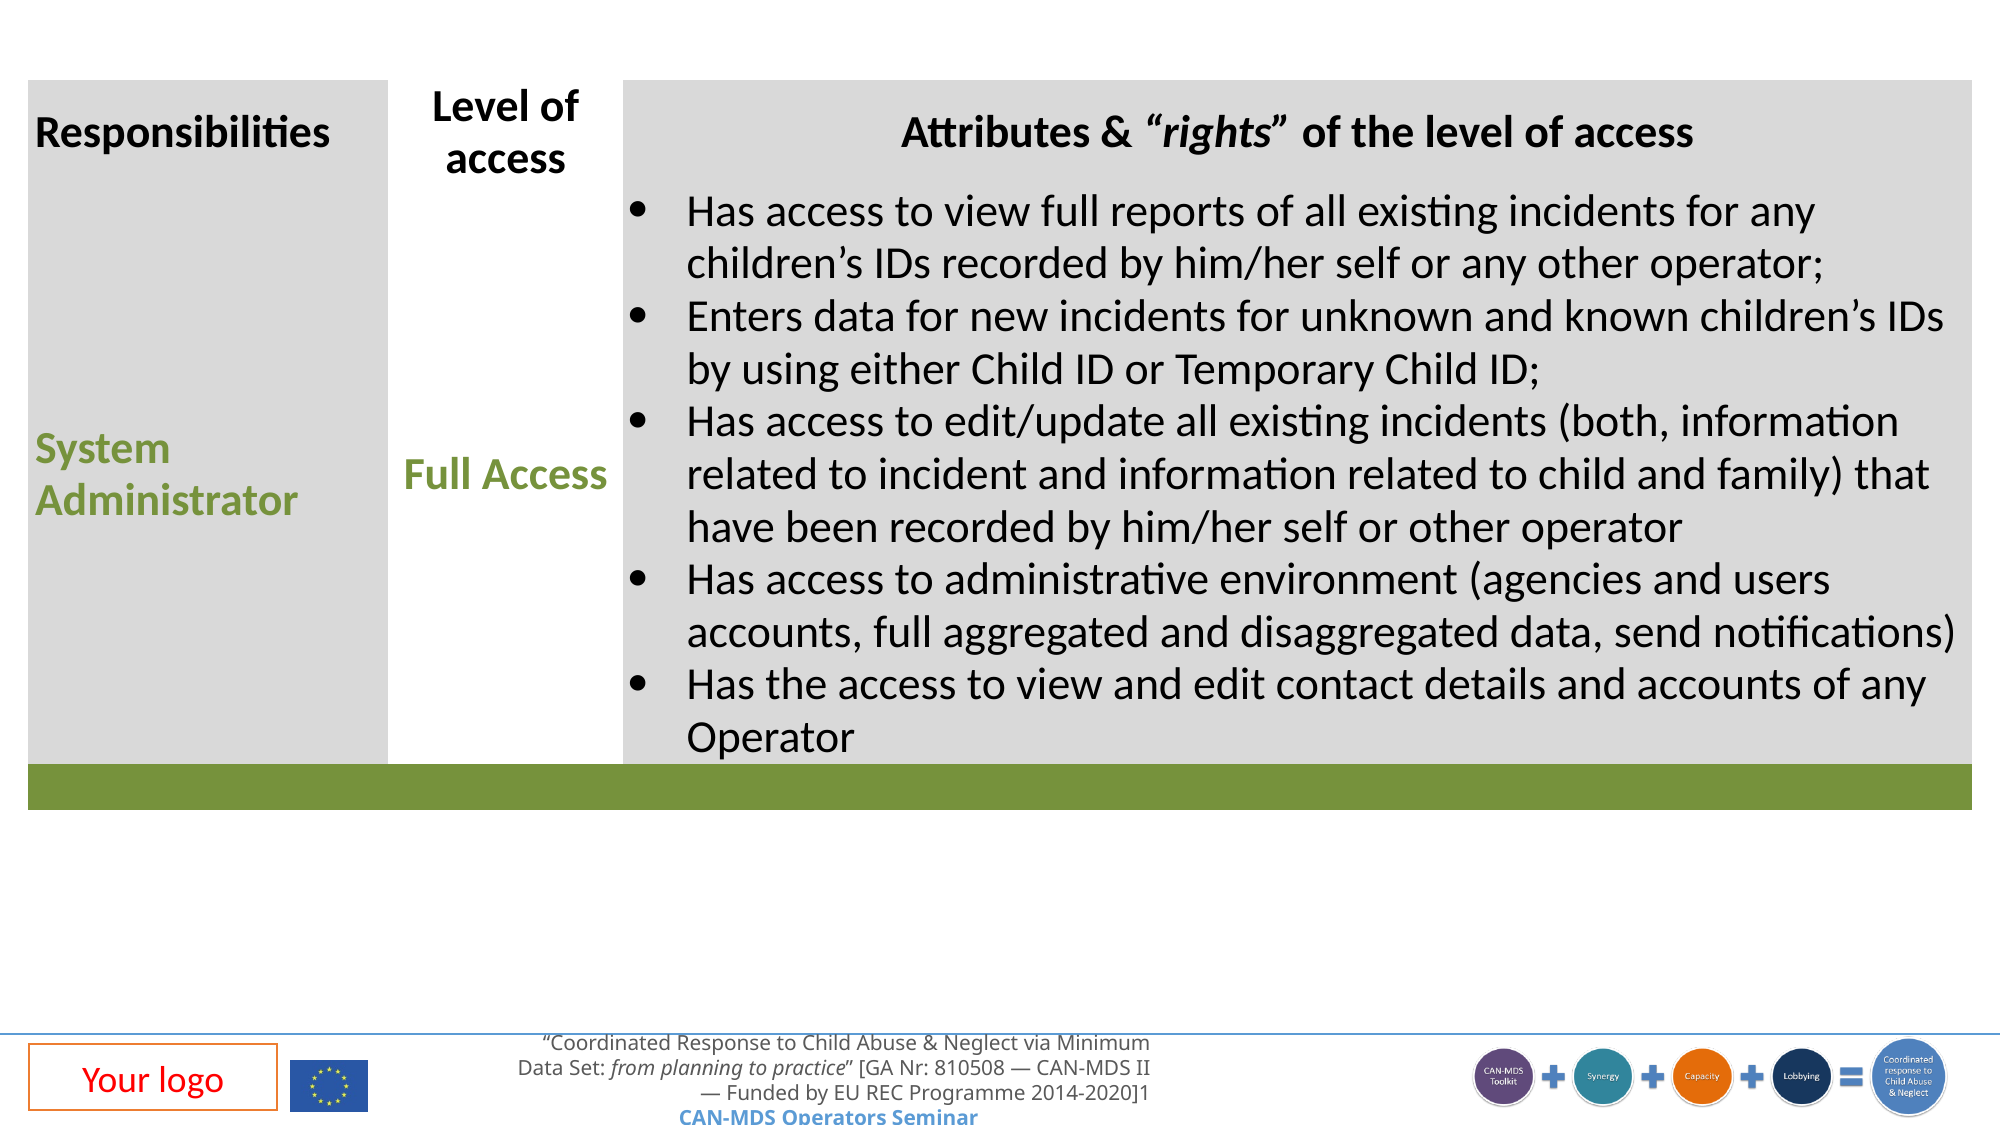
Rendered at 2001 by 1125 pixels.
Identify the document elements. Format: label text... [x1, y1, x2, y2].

picture [1470, 1035, 1949, 1119]
table_cell System Administrator [28, 185, 388, 764]
table_header Responsibilities [28, 80, 388, 185]
table_header Level of access [388, 80, 623, 185]
table_cell [623, 764, 1972, 810]
picture [290, 1060, 368, 1112]
table_header Attributes & “rights” of the level of access [623, 80, 1972, 185]
table_cell [28, 764, 388, 810]
table_cell Has access to view full reports of all existing incidents for any children’s IDs recorded by him/her self or any other operator; Enters data for new incidents for unknown and known children’s IDs by using either Child ID or Temporary Child ID; Has access to edit/update all existing incidents (both, information related to incident and information related to child and family) that have been recorded by him/her self or other operator Has access to administrative environment (agencies and users accounts, full aggregated and disaggregated data, send notifications) Has the access to view and edit contact details and accounts of any Operator [623, 185, 1972, 764]
table_cell [388, 764, 623, 810]
table_cell Full Access [388, 185, 623, 764]
